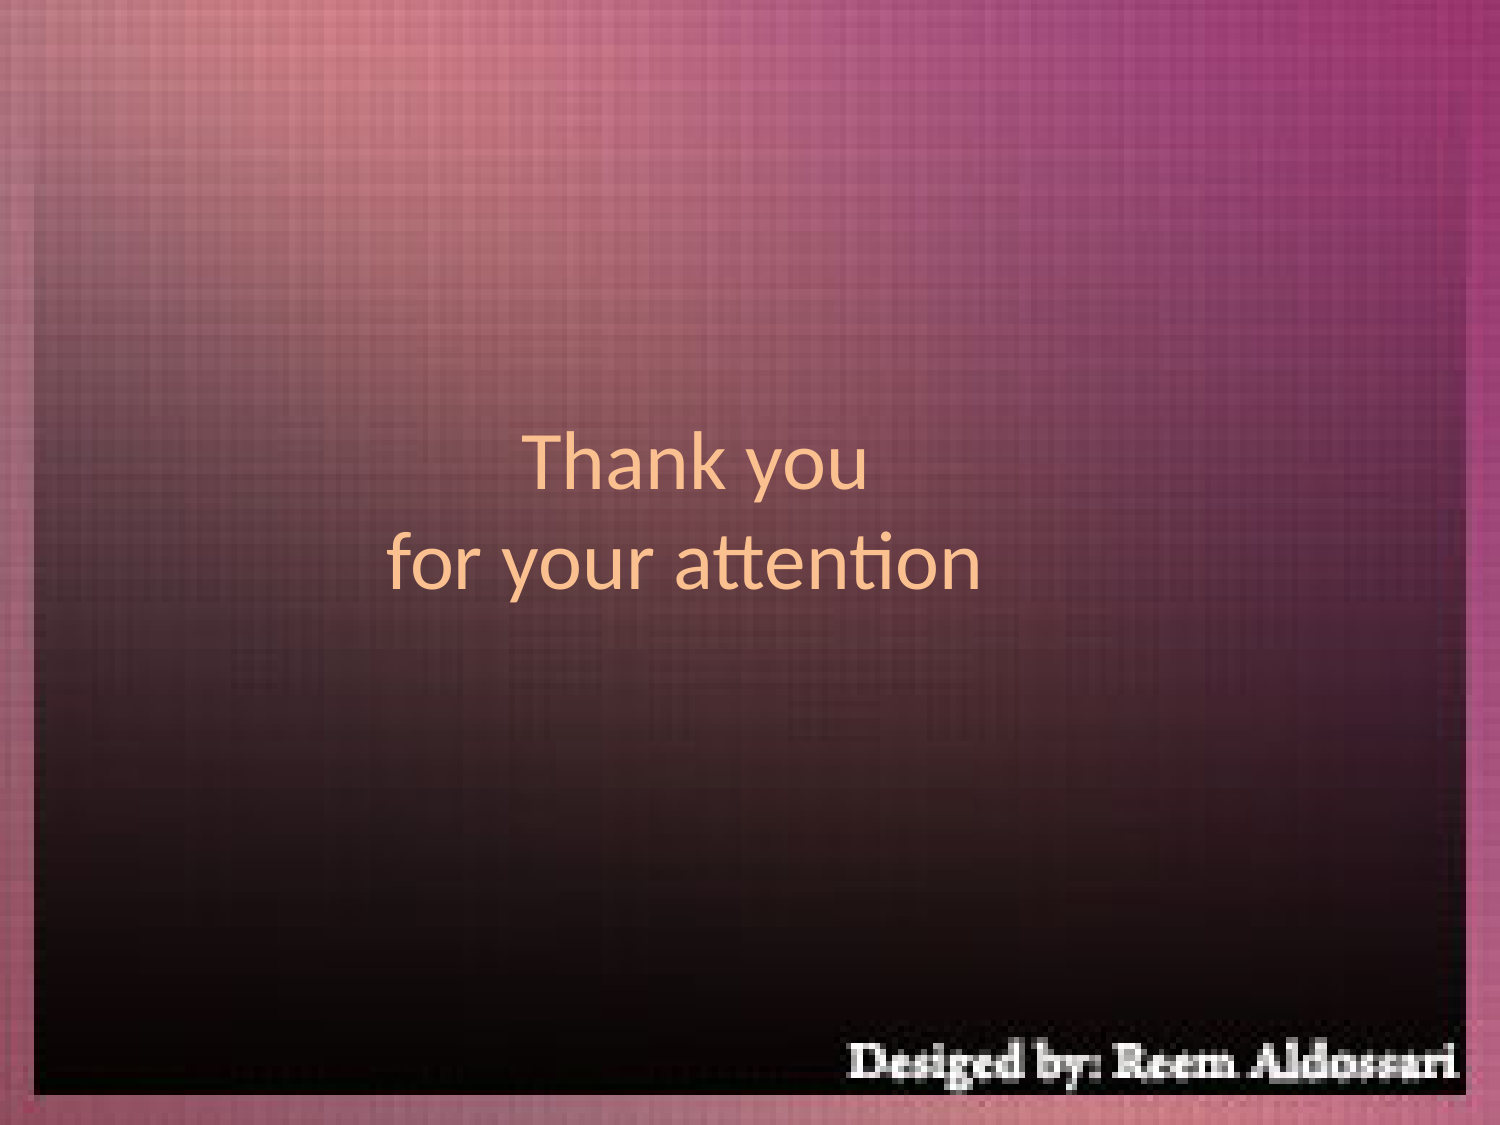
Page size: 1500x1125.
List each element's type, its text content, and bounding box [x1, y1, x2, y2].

picture [0, 0, 1500, 1125]
text_box Thank you for your attention [233, 398, 1137, 614]
